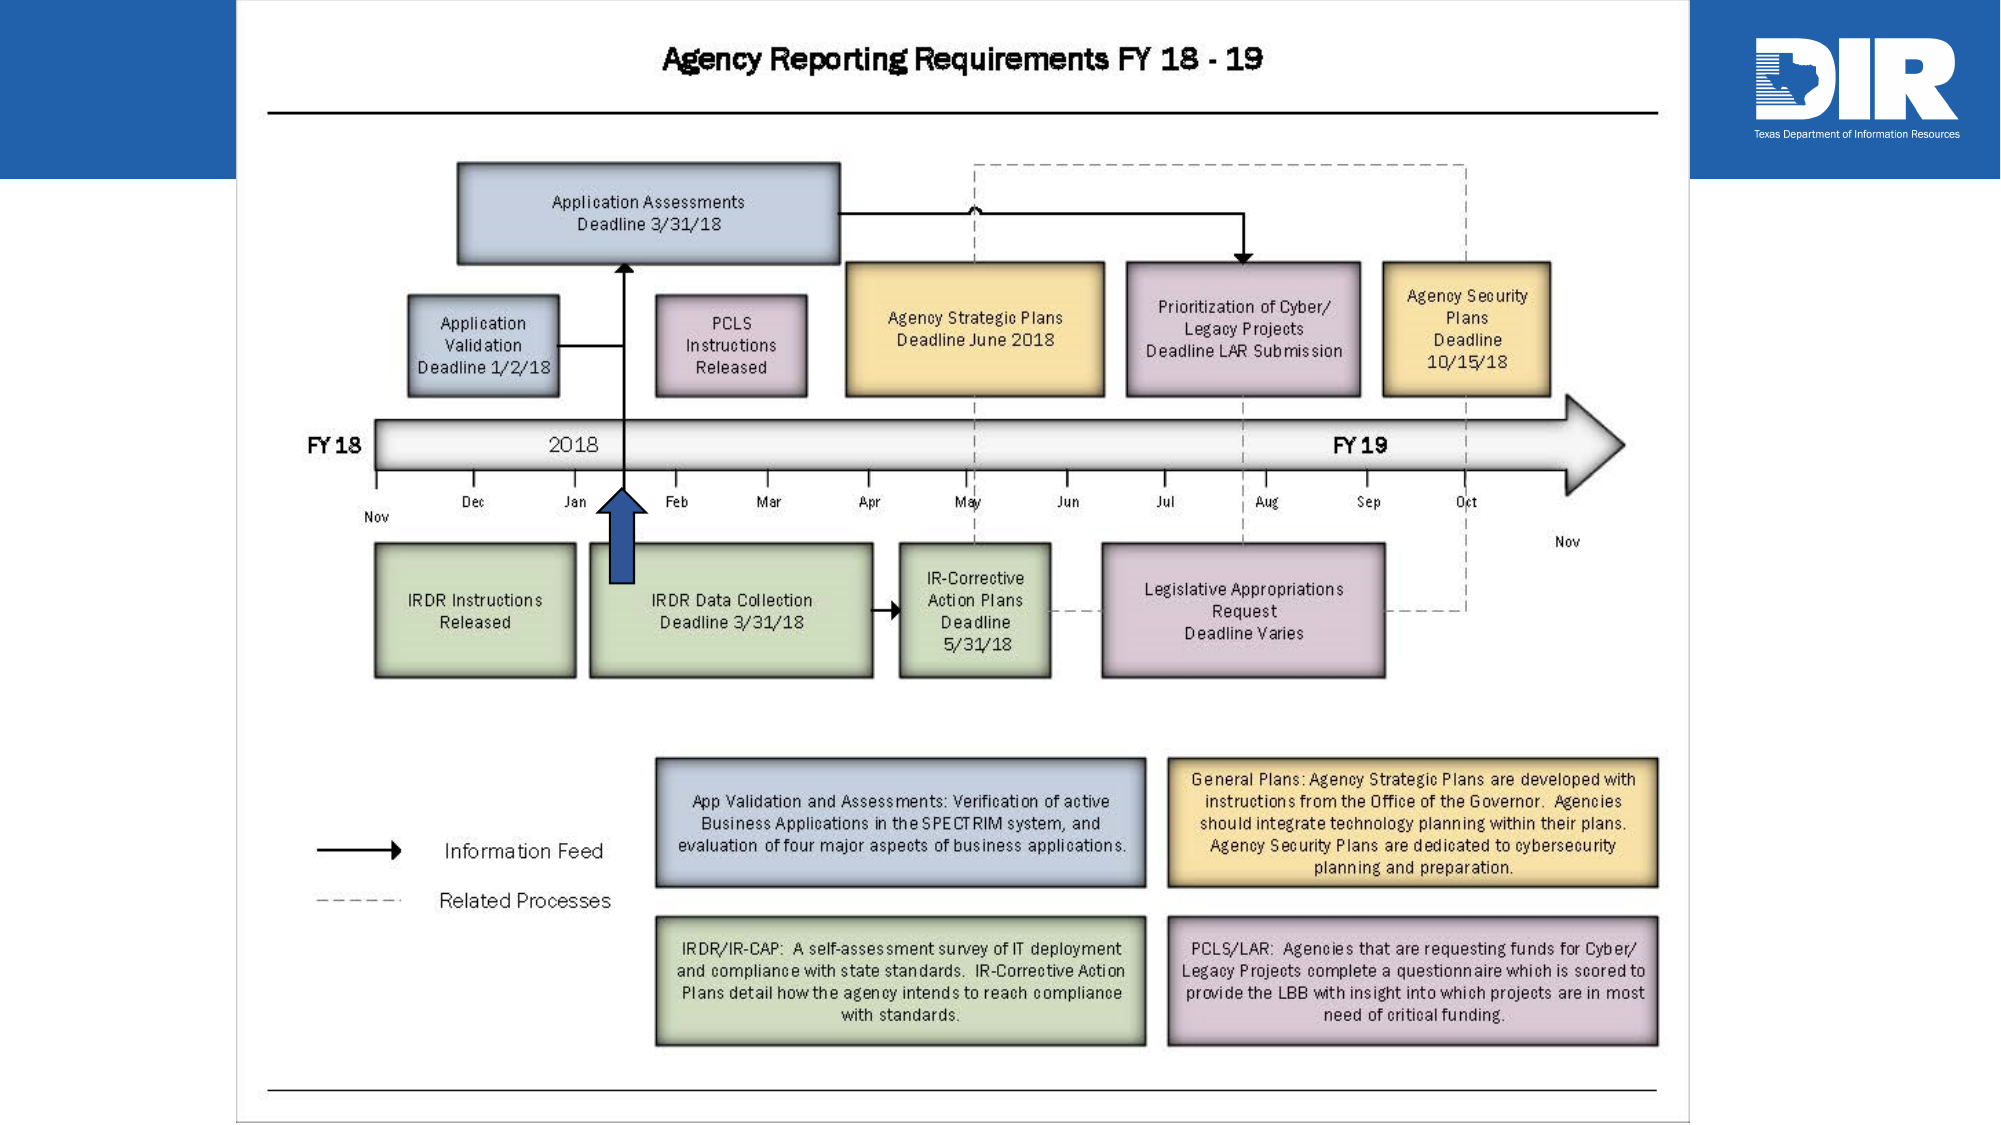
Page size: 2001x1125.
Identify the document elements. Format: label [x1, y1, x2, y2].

list [236, 0, 1690, 1123]
picture [0, 0, 2001, 1125]
